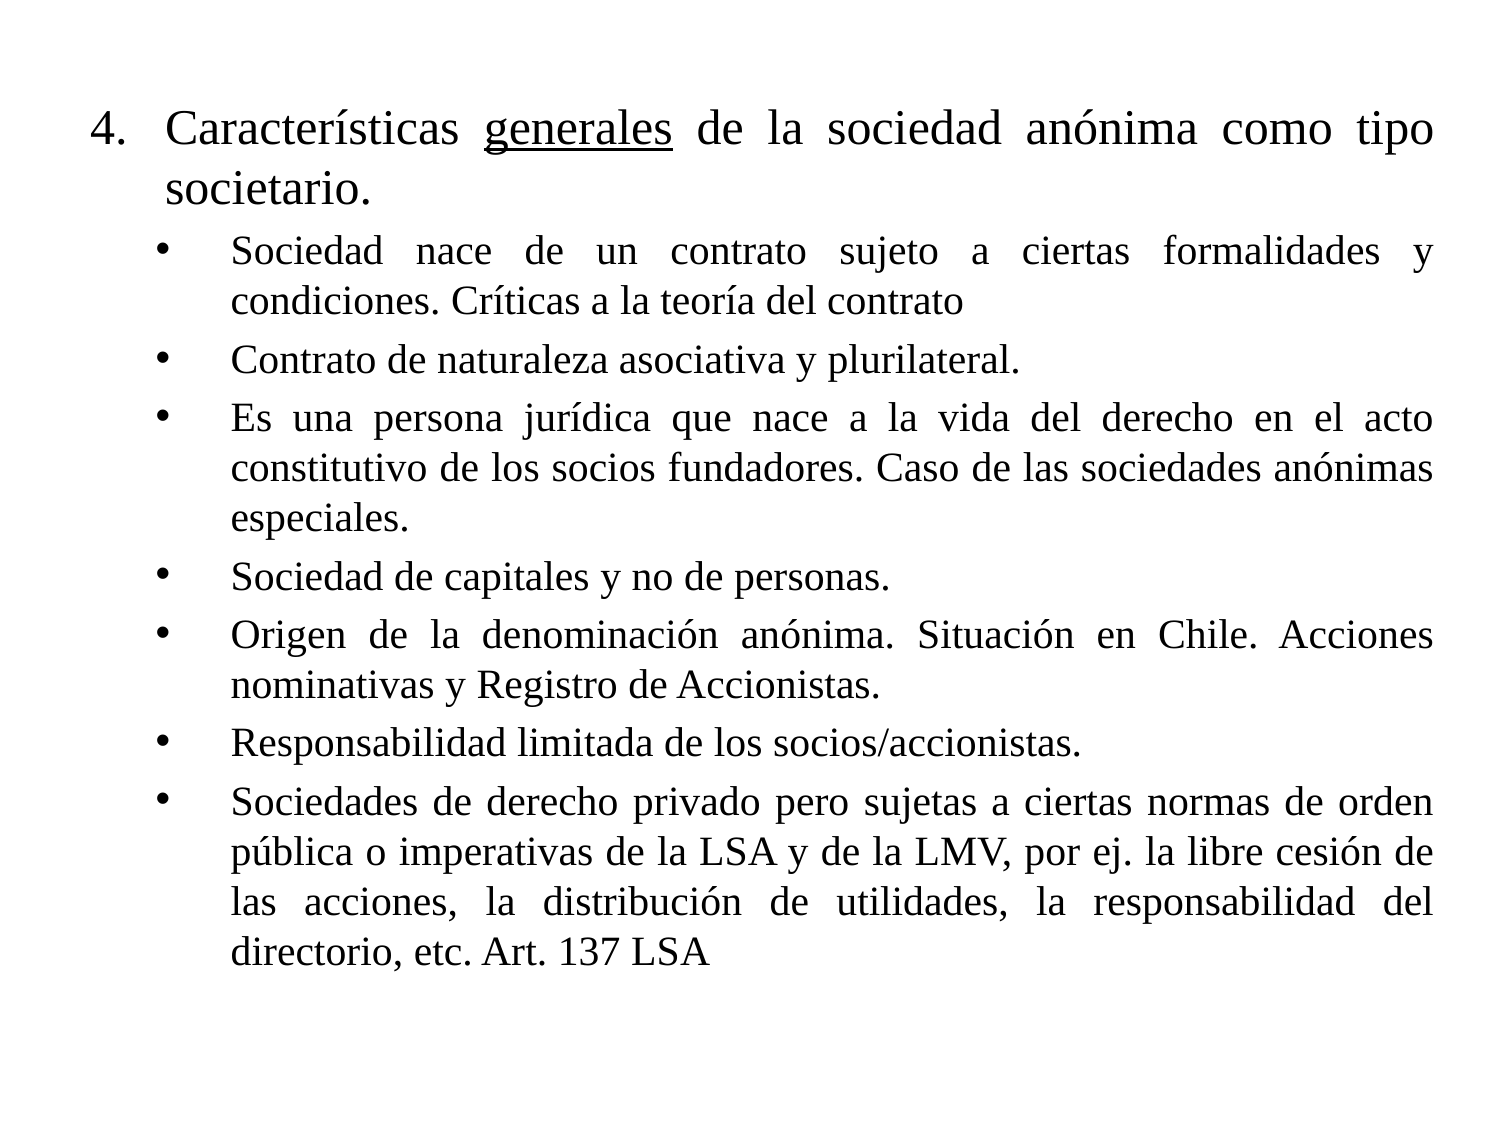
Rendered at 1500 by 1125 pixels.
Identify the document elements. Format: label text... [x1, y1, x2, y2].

list Características generales de la sociedad anónima como tipo societario. Sociedad nace de un contrato sujeto a ciertas formalidades y condiciones. Críticas a la teoría del contrato Contrato de naturaleza asociativa y plurilateral. Es una persona jurídica que nace a la vida del derecho en el acto constitutivo de los socios fundadores. Caso de las sociedades anónimas especiales. Sociedad de capitales y no de personas. Origen de la denominación anónima. Situación en Chile. Acciones nominativas y Registro de Accionistas. Responsabilidad limitada de los socios/accionistas. Sociedades de derecho privado pero sujetas a ciertas normas de orden pública o imperativas de la LSA y de la LMV, por ej. la libre cesión de las acciones, la distribución de utilidades, la responsabilidad del directorio, etc. Art. 137 LSA [75, 87, 1450, 875]
